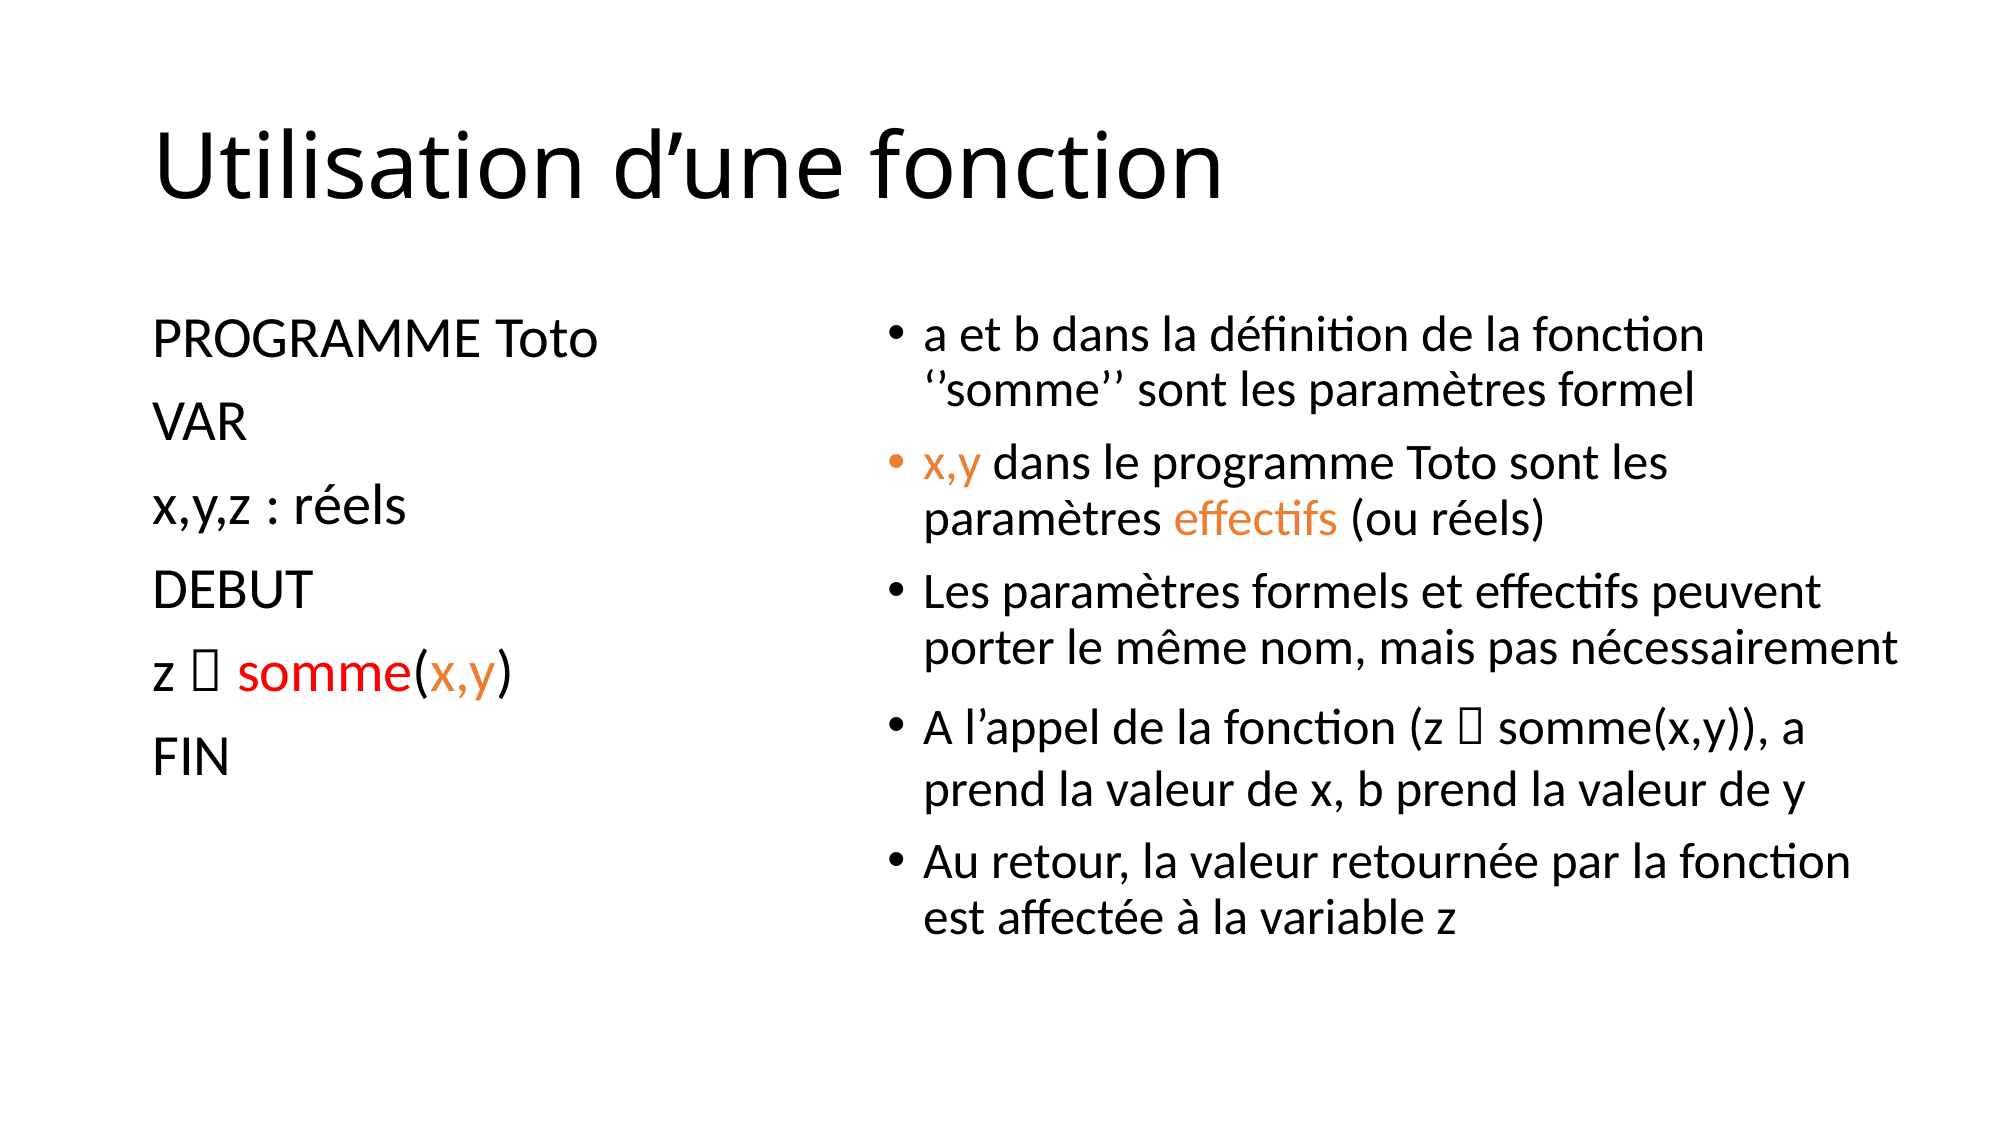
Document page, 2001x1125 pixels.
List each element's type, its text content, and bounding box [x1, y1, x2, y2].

list a et b dans la définition de la fonction ‘’somme’’ sont les paramètres formel x,y dans le programme Toto sont les paramètres effectifs (ou réels) Les paramètres formels et effectifs peuvent porter le même nom, mais pas nécessairement A l’appel de la fonction (z  somme(x,y)), a prend la valeur de x, b prend la valeur de y Au retour, la valeur retournée par la fonction est affectée à la variable z [872, 299, 1920, 1014]
list PROGRAMME Toto VAR x,y,z : réels DEBUT z  somme(x,y) FIN [137, 299, 872, 1014]
title Utilisation d’une fonction [137, 59, 1863, 278]
